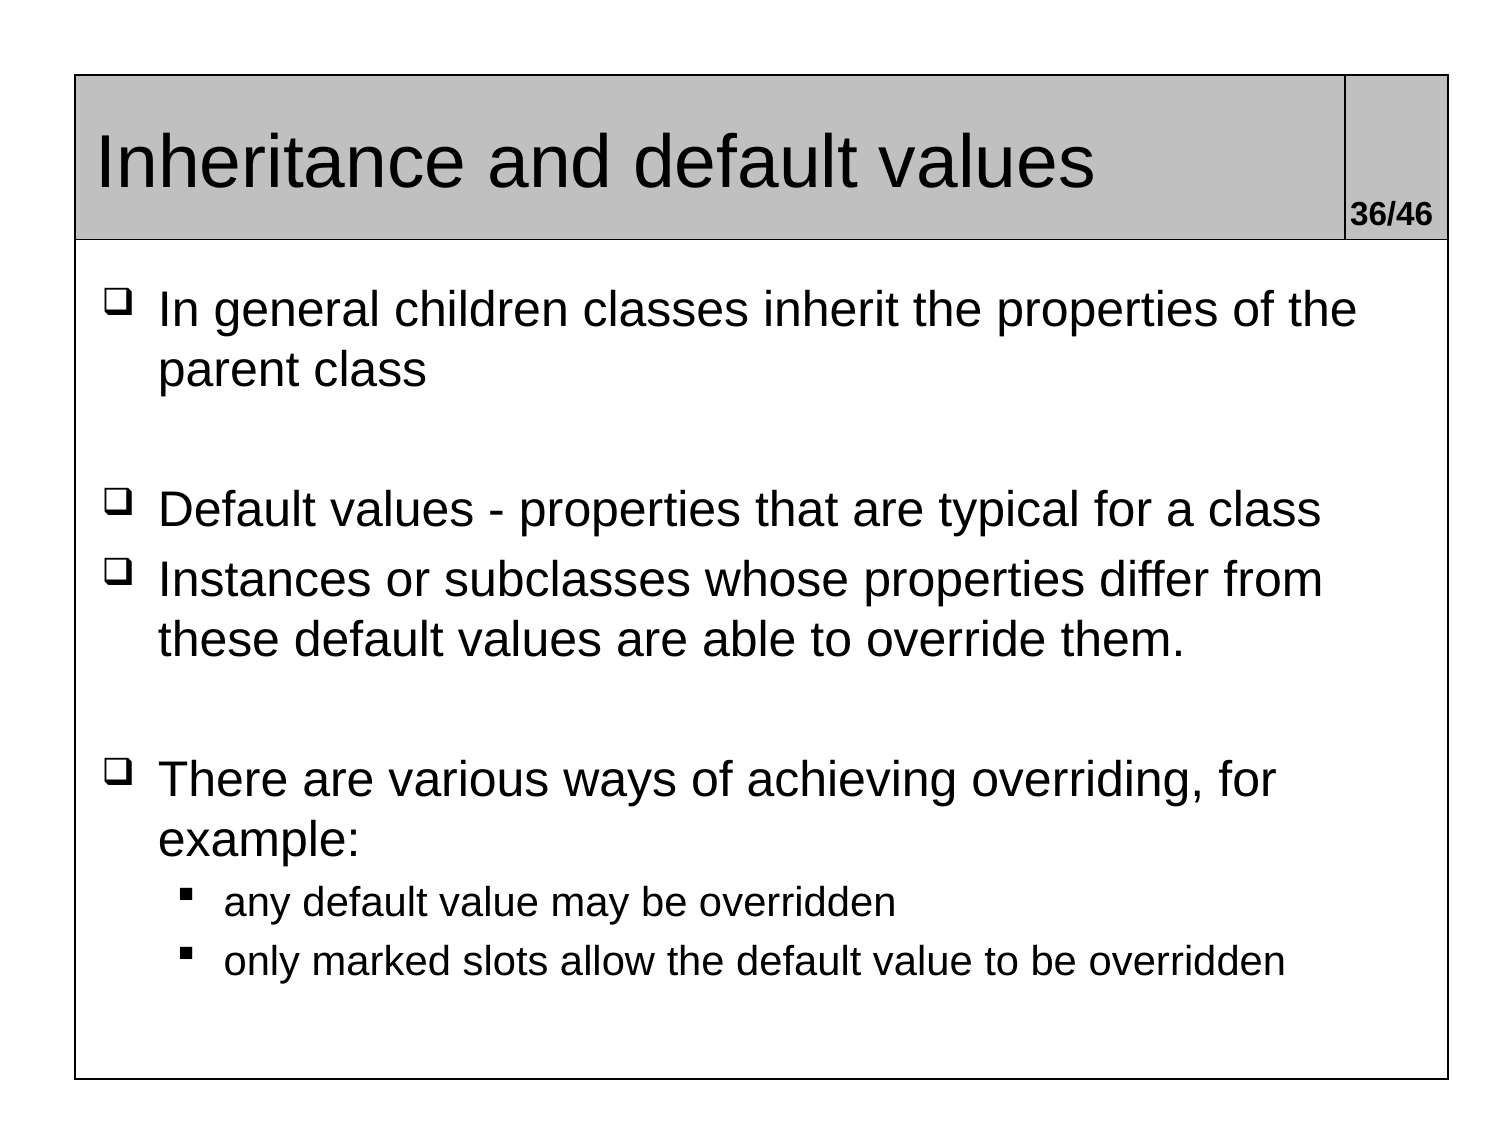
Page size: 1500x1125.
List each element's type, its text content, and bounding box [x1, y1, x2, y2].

slide_number 36/46 [1346, 74, 1449, 239]
title Inheritance and default values [74, 74, 1346, 239]
list In general children classes inherit the properties of the parent class Default values - properties that are typical for a class Instances or subclasses whose properties differ from these default values are able to override them. There are various ways of achieving overriding, for example: any default value may be overridden only marked slots allow the default value to be overridden [74, 239, 1449, 1080]
